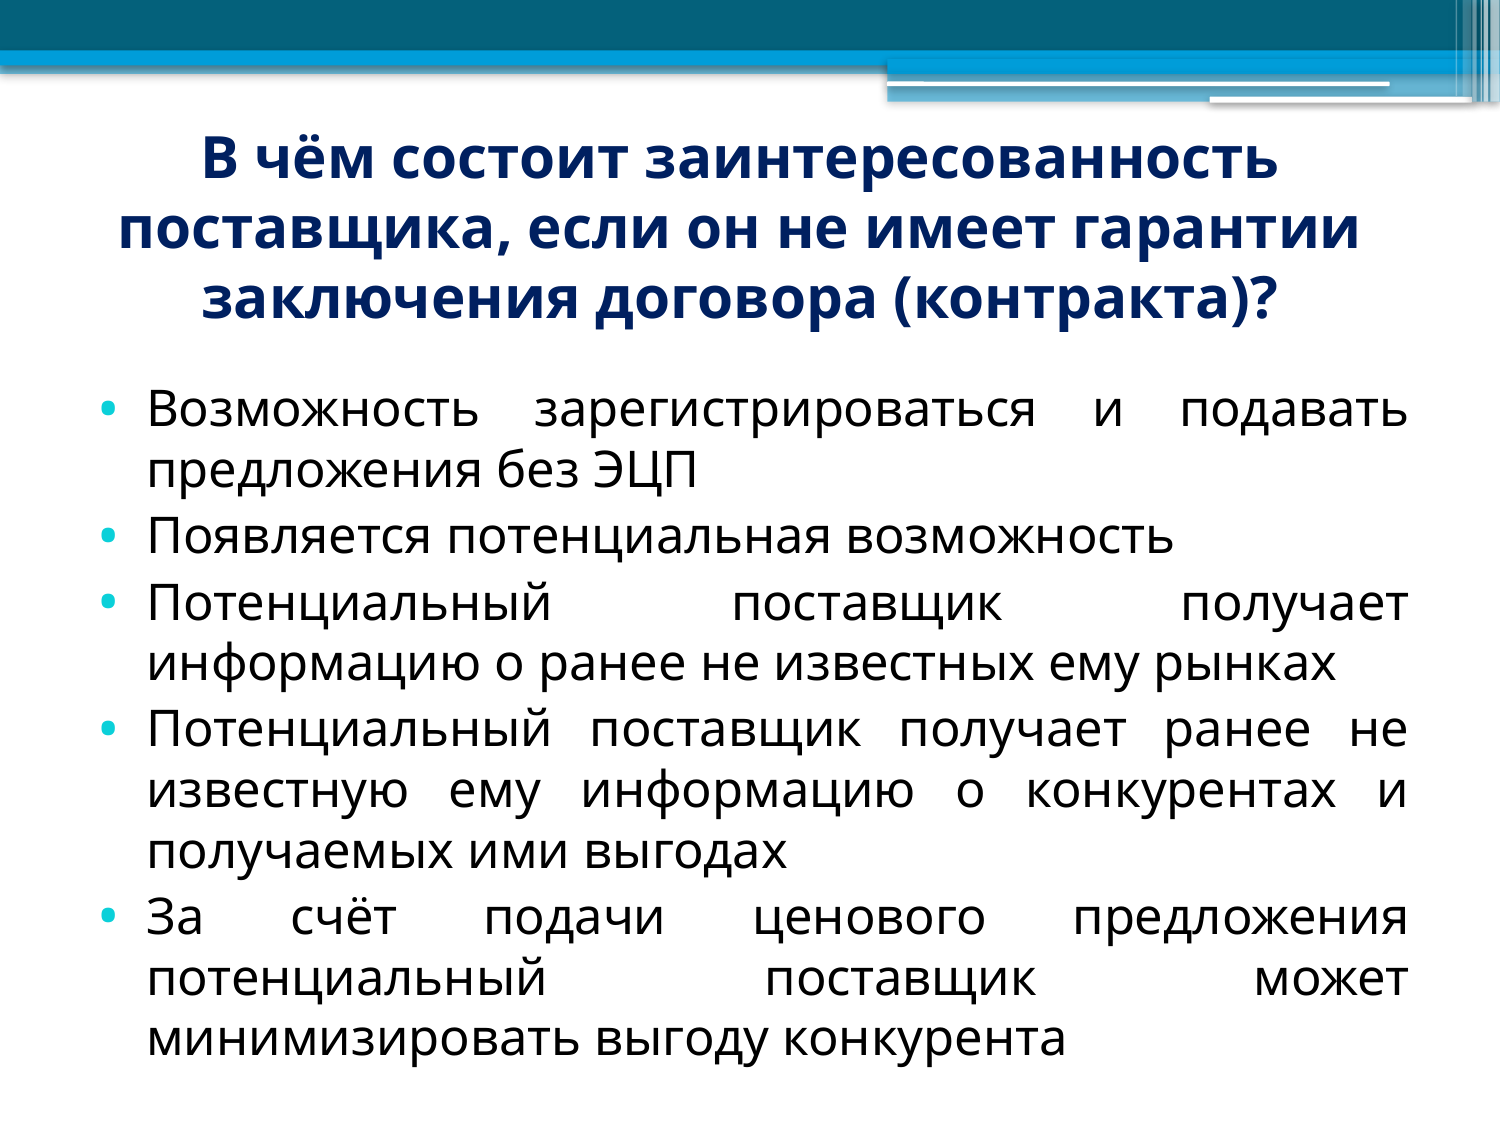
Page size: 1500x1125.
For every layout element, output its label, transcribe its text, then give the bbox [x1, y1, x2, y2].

title В чём состоит заинтересованность поставщика, если он не имеет гарантии заключения договора (контракта)? [64, 137, 1415, 313]
list Возможность зарегистрироваться и подавать предложения без ЭЦП Появляется потенциальная возможность Потенциальный поставщик получает информацию о ранее не известных ему рынках Потенциальный поставщик получает ранее не известную ему информацию о конкурентах и получаемых ими выгодах За счёт подачи ценового предложения потенциальный поставщик может минимизировать выгоду конкурента [75, 368, 1425, 1079]
